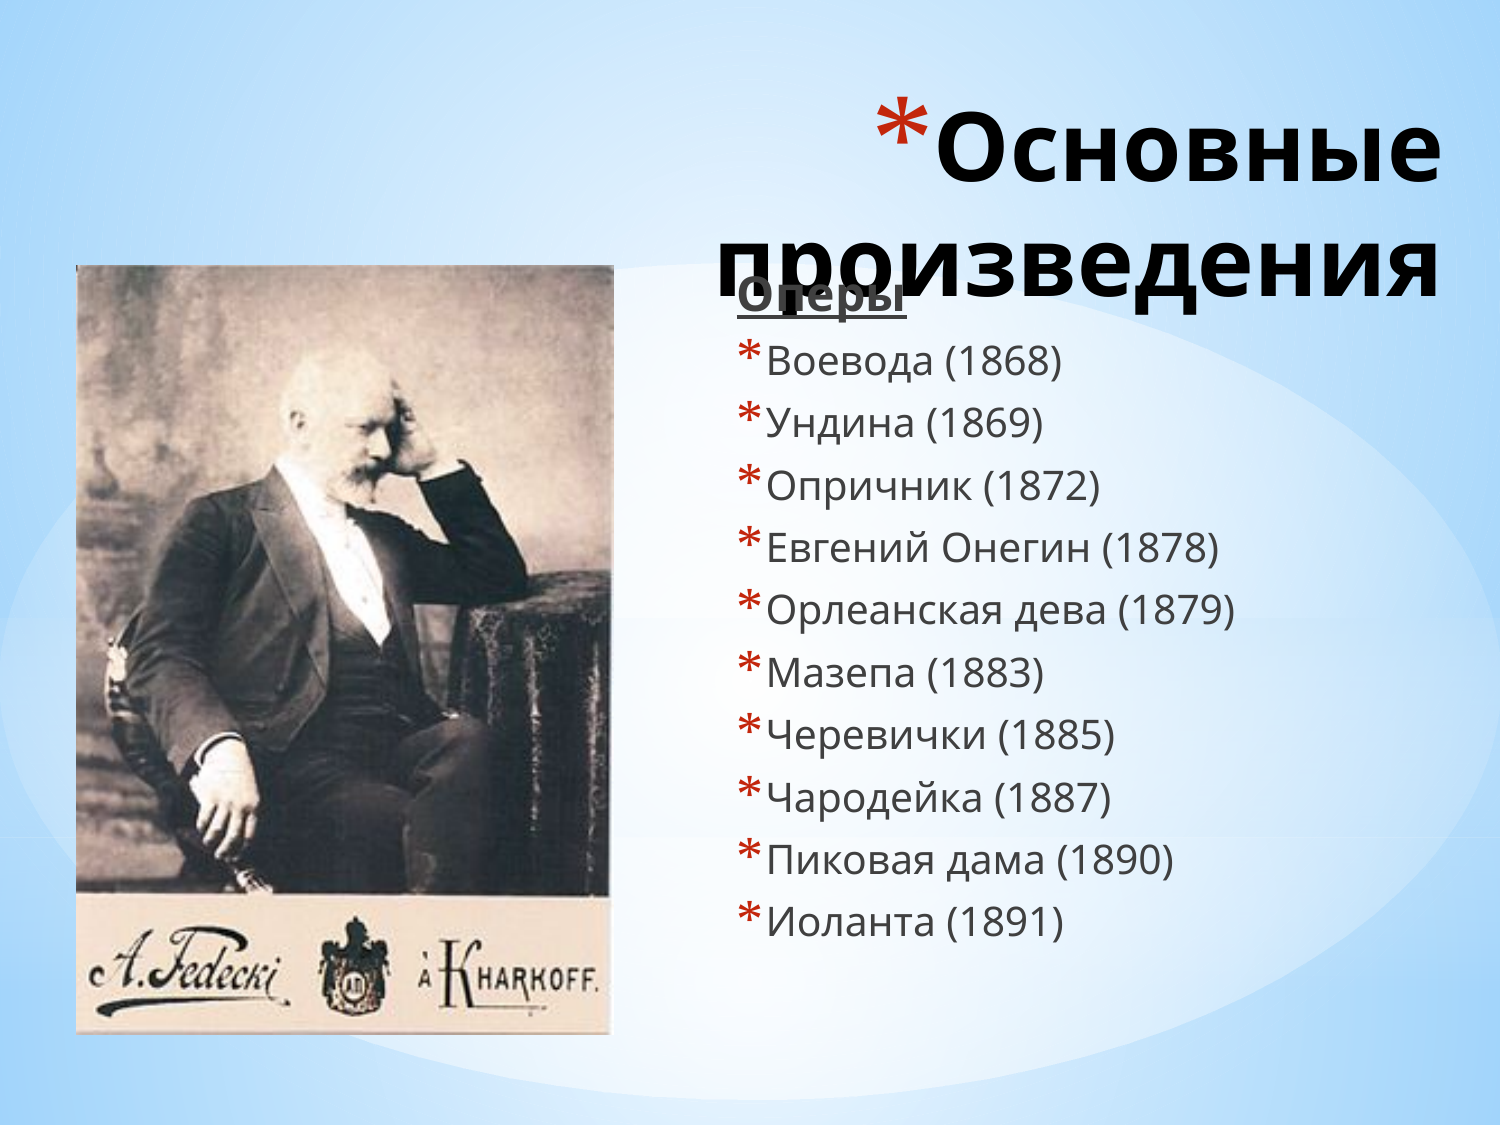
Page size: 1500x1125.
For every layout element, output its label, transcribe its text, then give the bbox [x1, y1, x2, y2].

picture [76, 264, 615, 1036]
list Оперы Воевода (1868) Ундина (1869) Опричник (1872) Евгений Онегин (1878) Орлеанская дева (1879) Мазепа (1883) Черевички (1885) Чародейка (1887) Пиковая дама (1890) Иоланта (1891) [714, 255, 1316, 956]
title Основные произведения [123, 78, 1459, 255]
